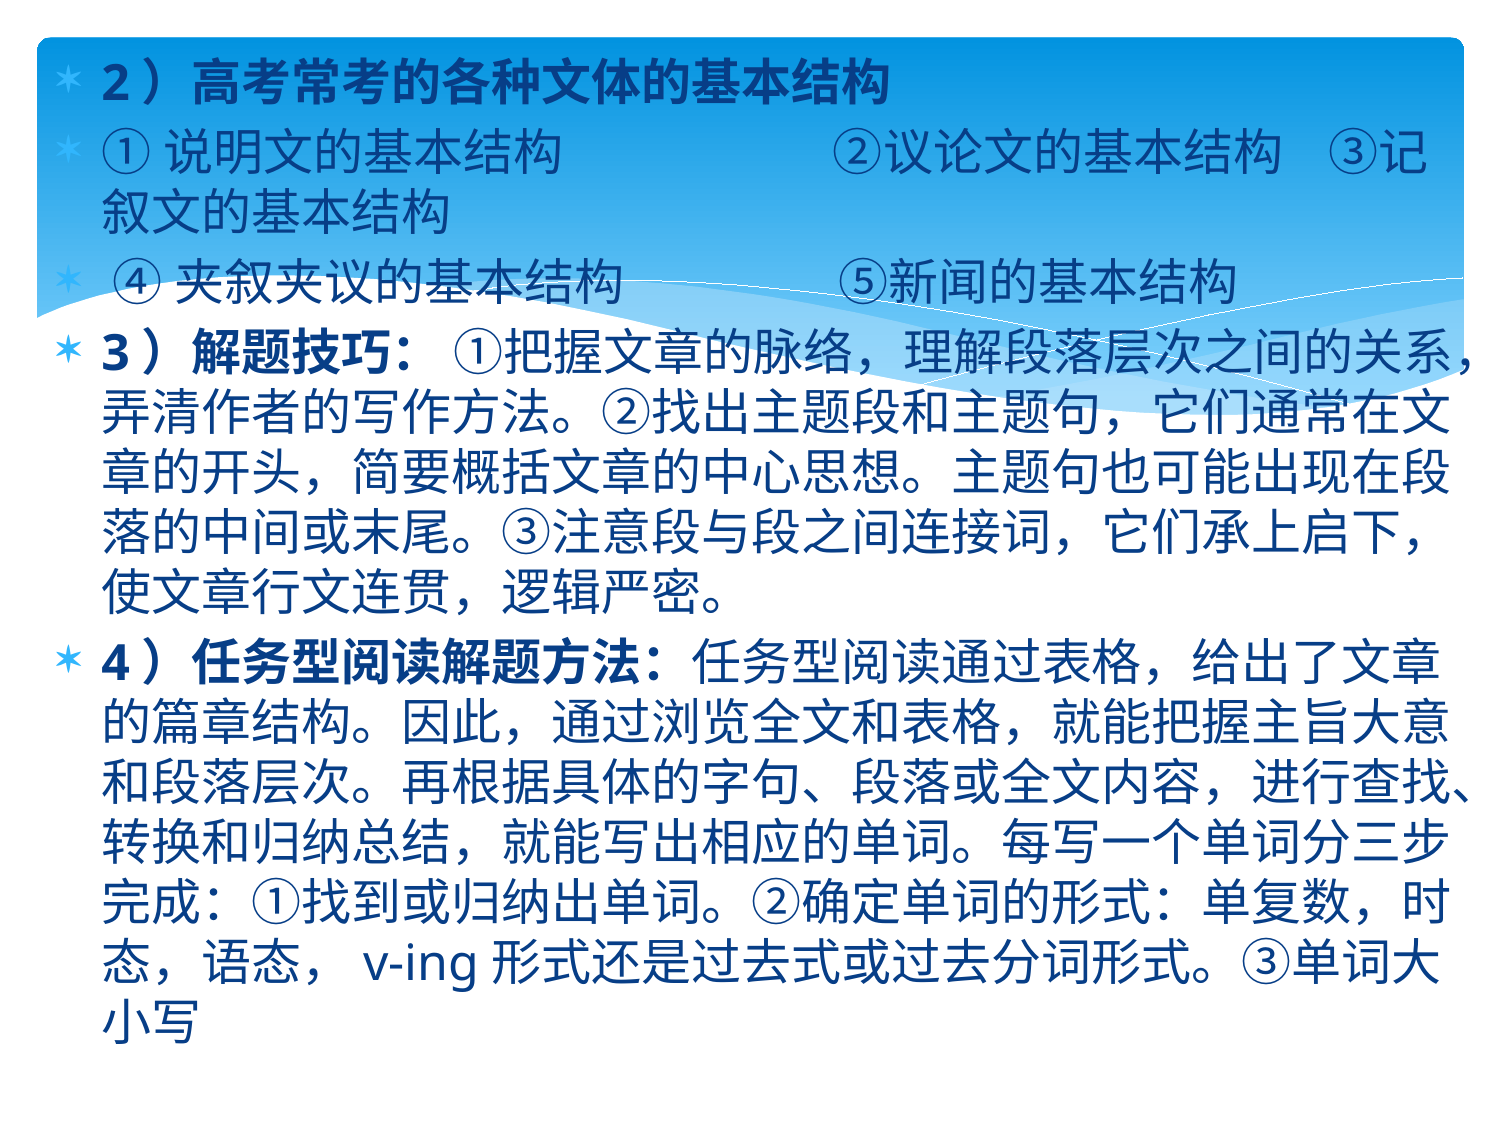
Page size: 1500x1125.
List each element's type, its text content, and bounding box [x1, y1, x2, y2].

list 2）高考常考的各种文体的基本结构 ①说明文的基本结构 ②议论文的基本结构 ③记叙文的基本结构 ④夹叙夹议的基本结构 ⑤新闻的基本结构 3）解题技巧： ①把握文章的脉络，理解段落层次之间的关系，弄清作者的写作方法。②找出主题段和主题句，它们通常在文章的开头，简要概括文章的中心思想。主题句也可能出现在段落的中间或末尾。③注意段与段之间连接词，它们承上启下，使文章行文连贯，逻辑严密。 4）任务型阅读解题方法：任务型阅读通过表格，给出了文章的篇章结构。因此，通过浏览全文和表格，就能把握主旨大意和段落层次。再根据具体的字句、段落或全文内容，进行查找、转换和归纳总结，就能写出相应的单词。每写一个单词分三步完成：①找到或归纳出单词。②确定单词的形式：单复数，时态，语态，v-ing形式还是过去式或过去分词形式。③单词大小写 [41, 42, 1483, 1125]
